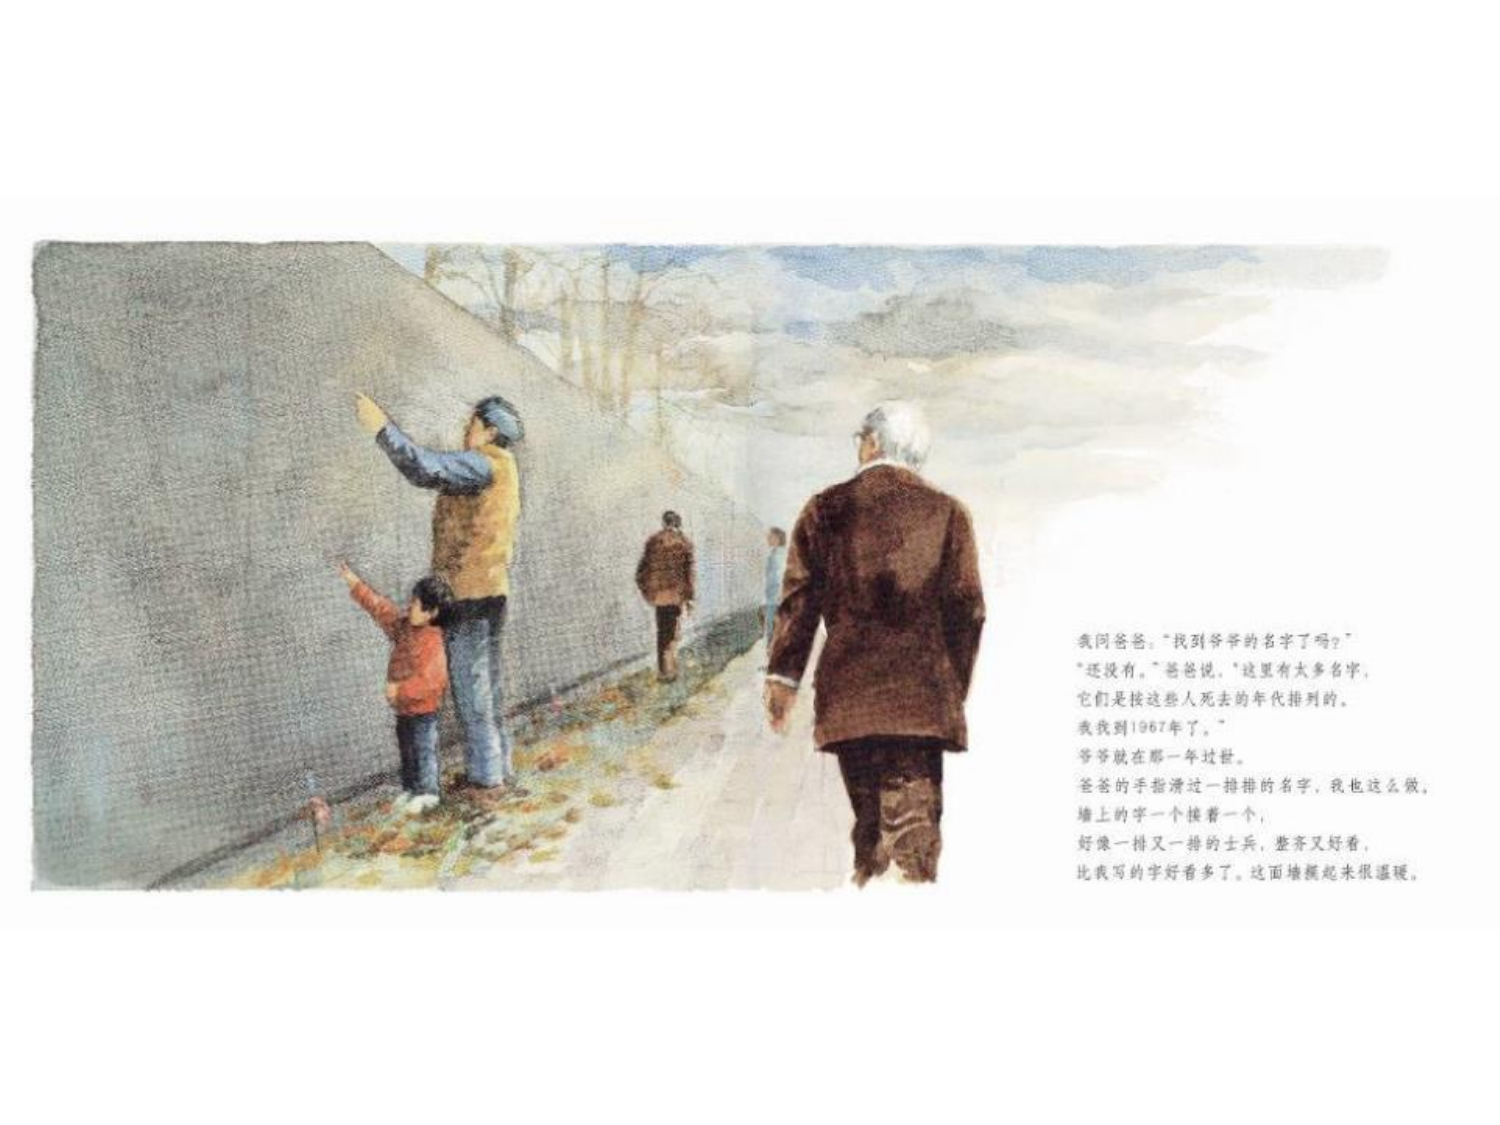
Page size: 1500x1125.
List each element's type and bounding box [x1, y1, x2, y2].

picture [0, 196, 1500, 929]
